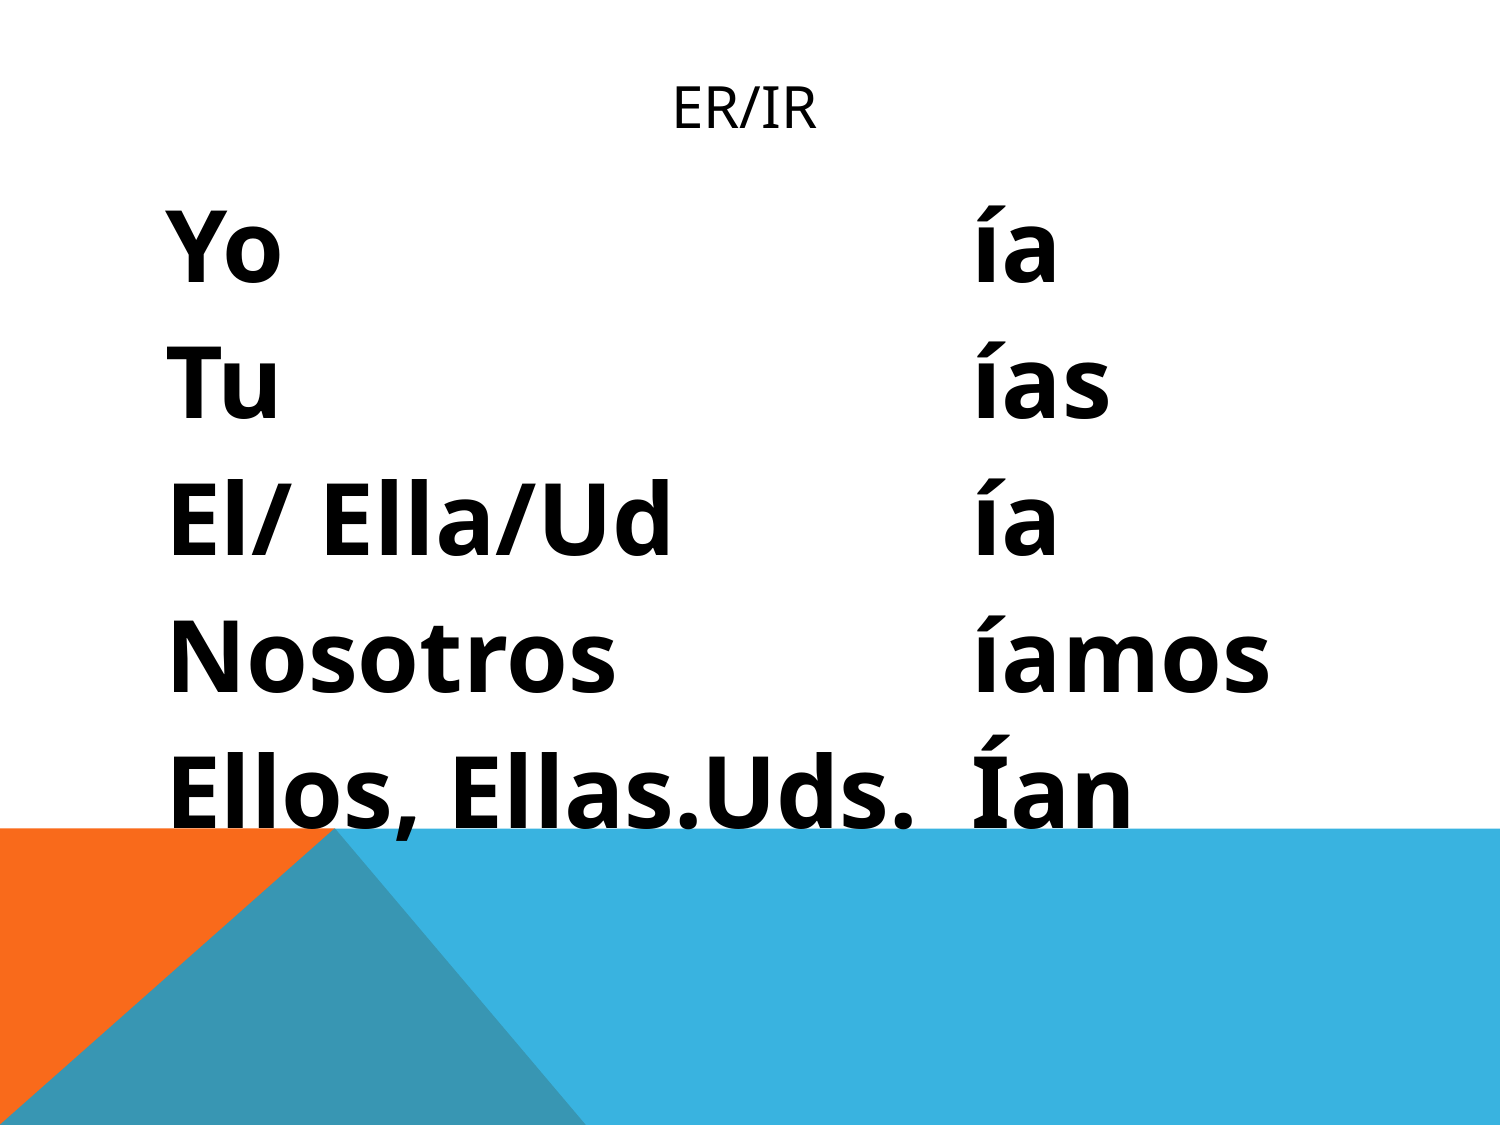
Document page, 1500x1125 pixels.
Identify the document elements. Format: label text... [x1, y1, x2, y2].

title ER/IR [135, 60, 1369, 150]
list Yo ía Tu ías El/ Ella/Ud ía Nosotros íamos Ellos, Ellas.Uds. Ían [150, 174, 1378, 932]
